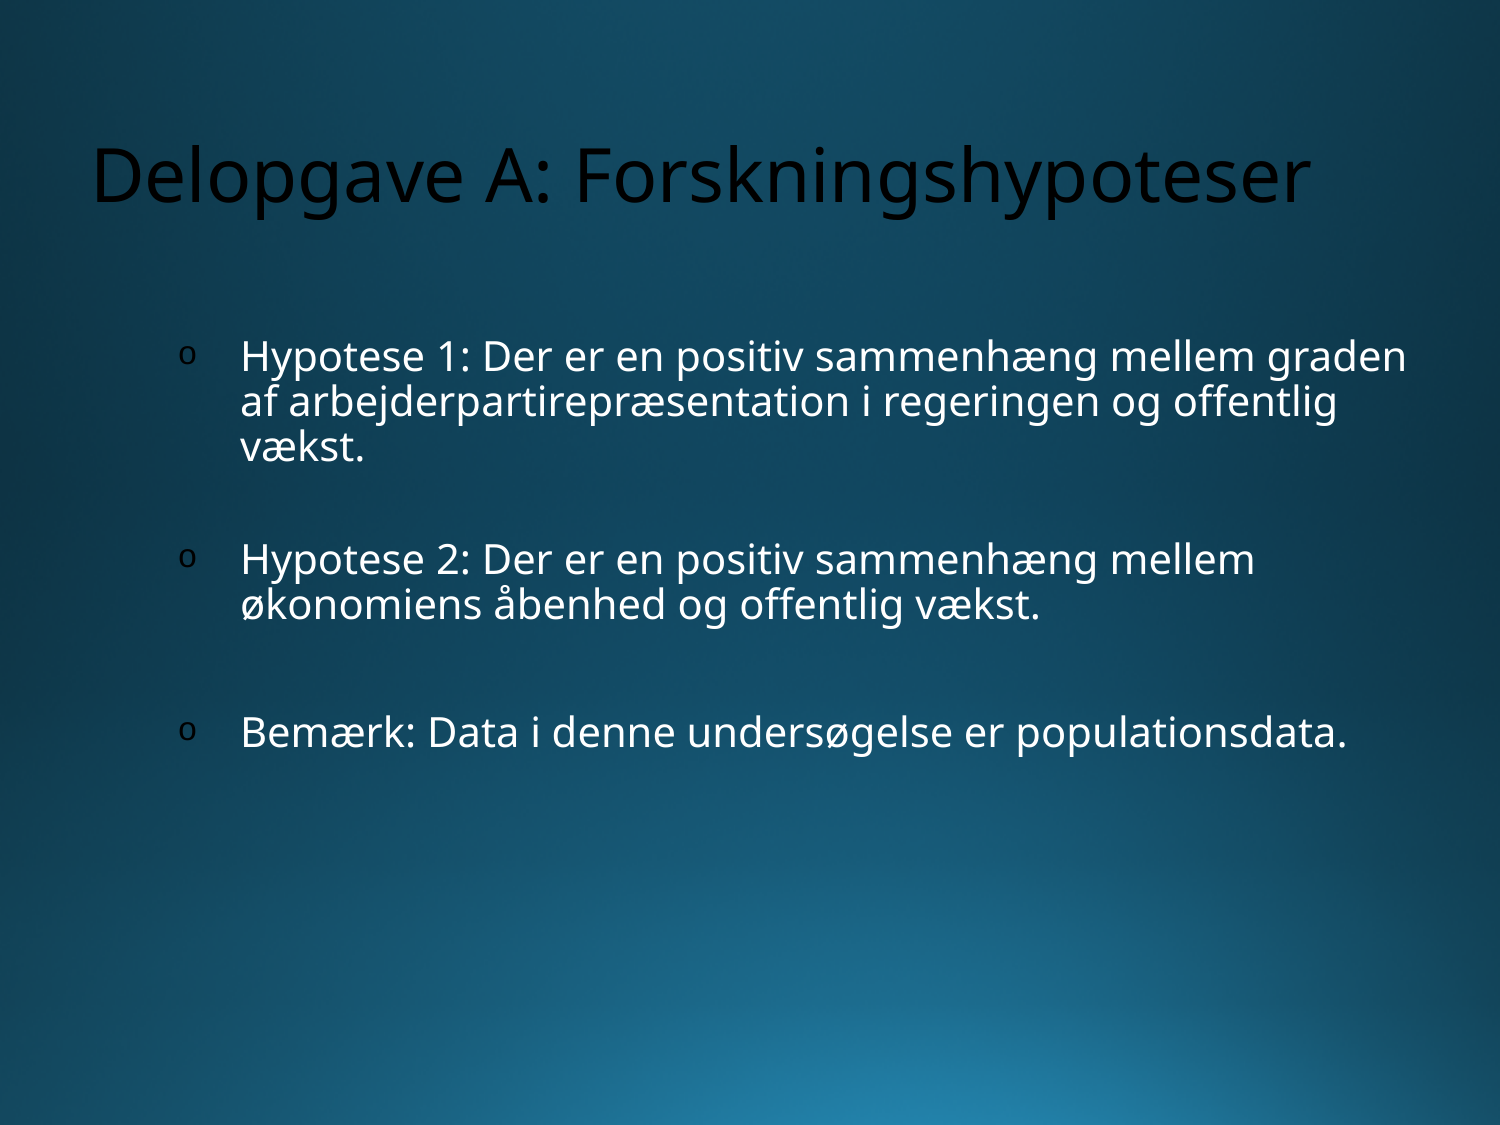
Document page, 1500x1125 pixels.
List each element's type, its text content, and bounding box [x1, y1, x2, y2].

picture [0, 0, 1500, 1125]
list Hypotese 1: Der er en positiv sammenhæng mellem graden af arbejderpartirepræsentation i regeringen og offentlig vækst. Hypotese 2: Der er en positiv sammenhæng mellem økonomiens åbenhed og offentlig vækst. Bemærk: Data i denne undersøgelse er populationsdata. [75, 262, 1425, 1078]
title Delopgave A: Forskningshypoteser [75, 45, 1425, 233]
